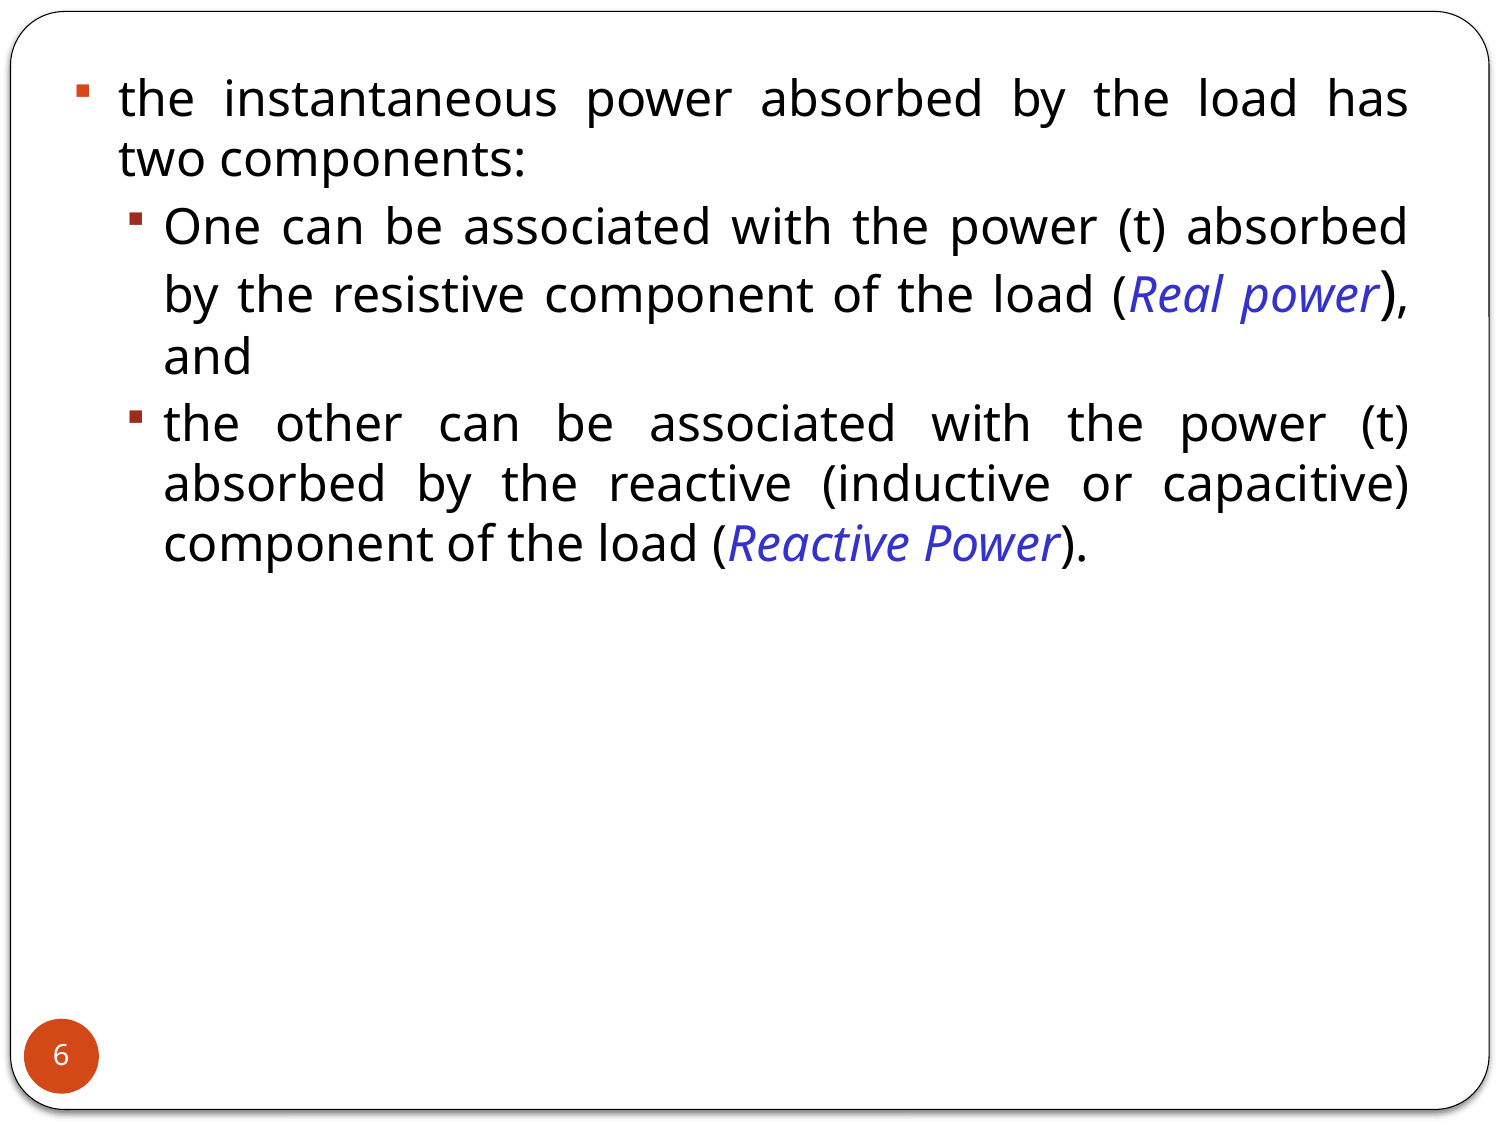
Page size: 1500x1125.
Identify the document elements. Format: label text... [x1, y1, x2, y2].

slide_number 6 [23, 1018, 99, 1094]
